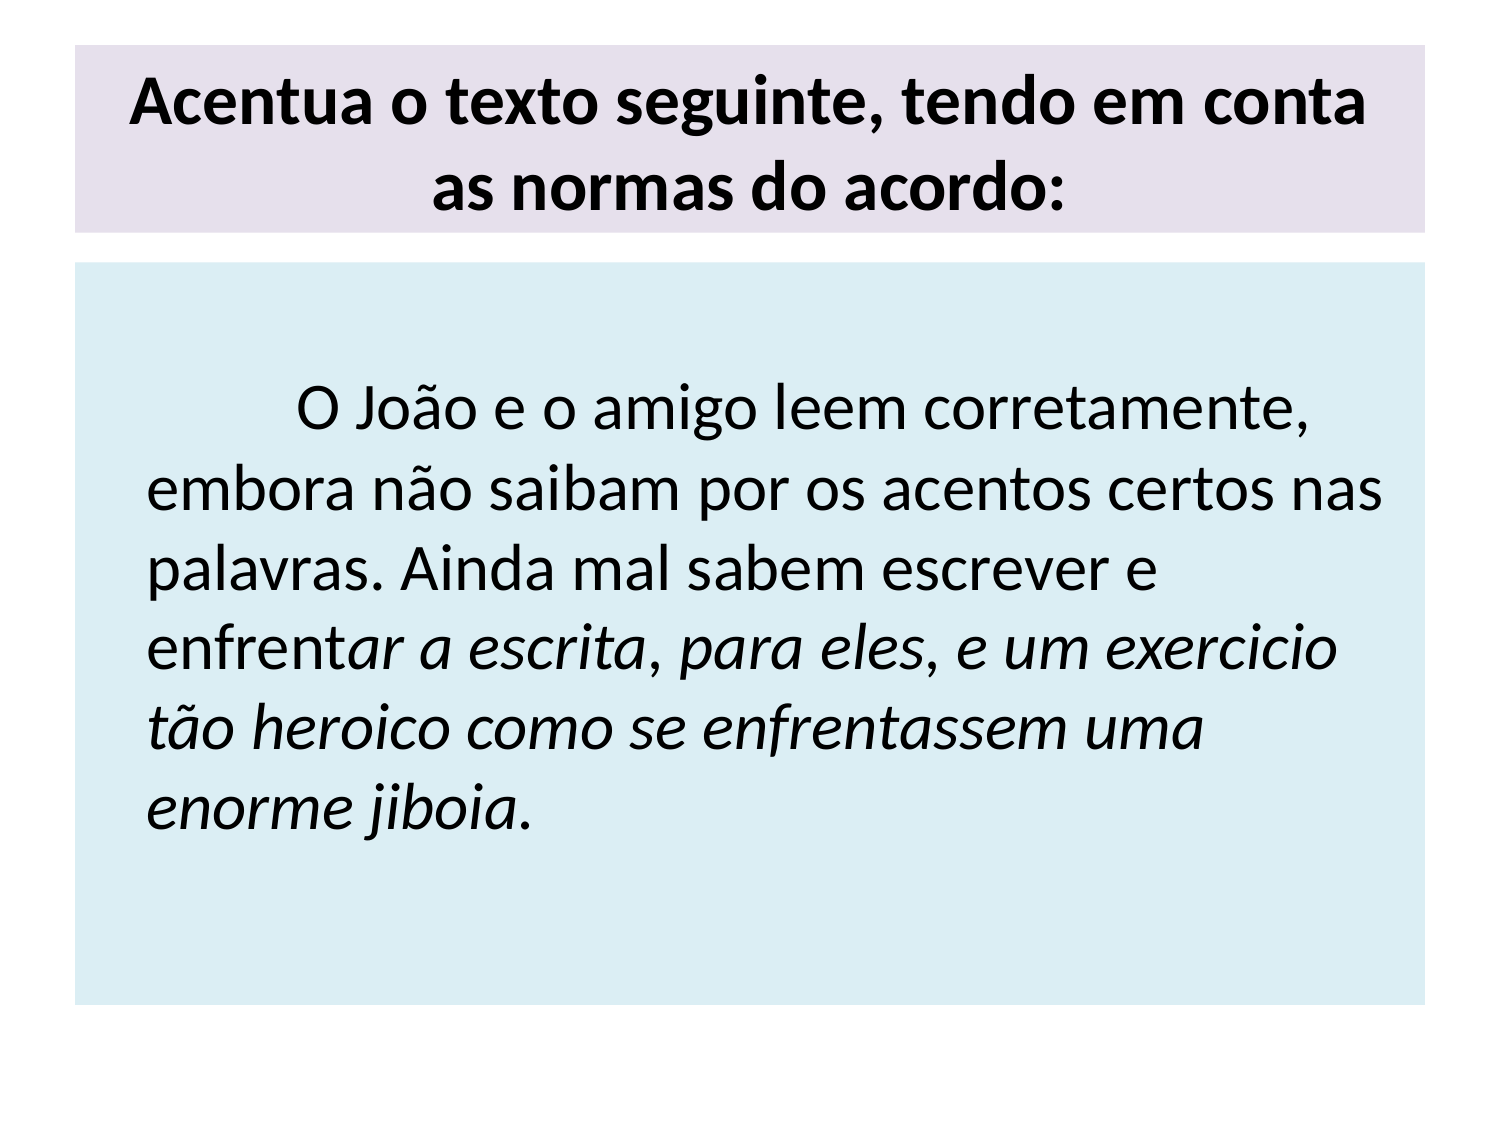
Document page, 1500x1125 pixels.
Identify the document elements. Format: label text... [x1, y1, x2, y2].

title Acentua o texto seguinte, tendo em conta as normas do acordo: [75, 45, 1425, 233]
list O João e o amigo leem corretamente, embora não saibam por os acentos certos nas palavras. Ainda mal sabem escrever e enfrentar a escrita, para eles, e um exercicio tão heroico como se enfrentassem uma enorme jiboia. [75, 262, 1425, 1005]
